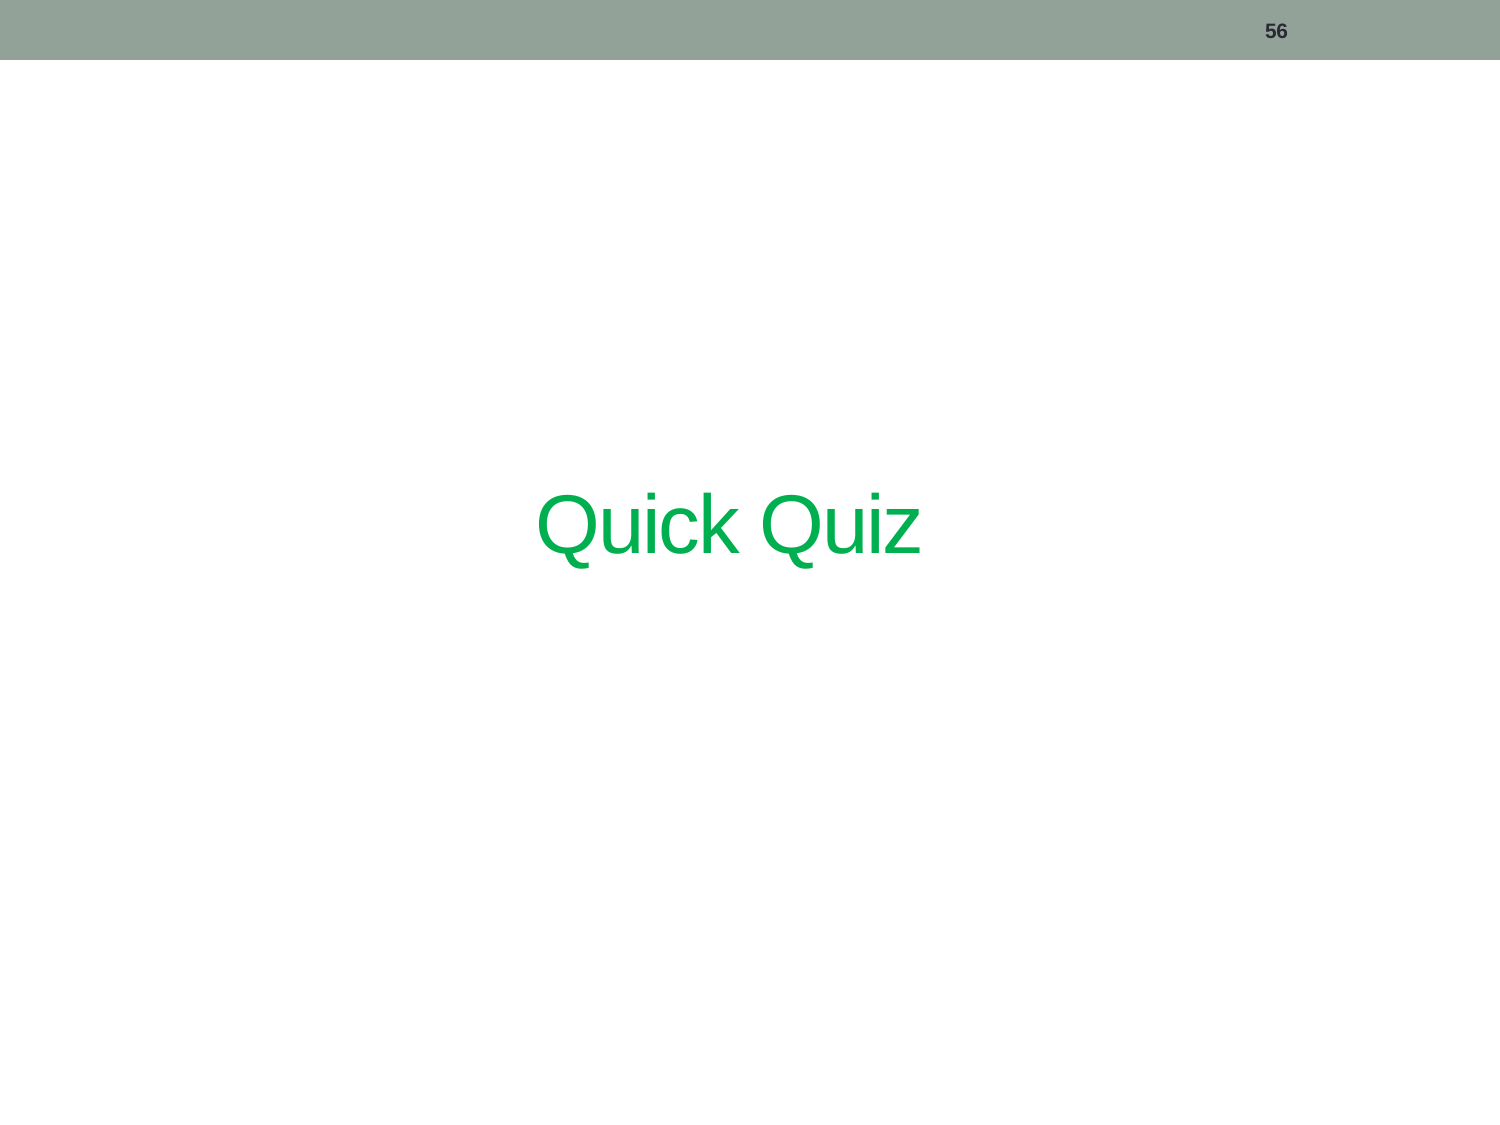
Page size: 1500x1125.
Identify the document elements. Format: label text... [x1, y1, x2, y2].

title Quick Quiz [123, 479, 1337, 580]
slide_number 56 [1250, 3, 1425, 57]
